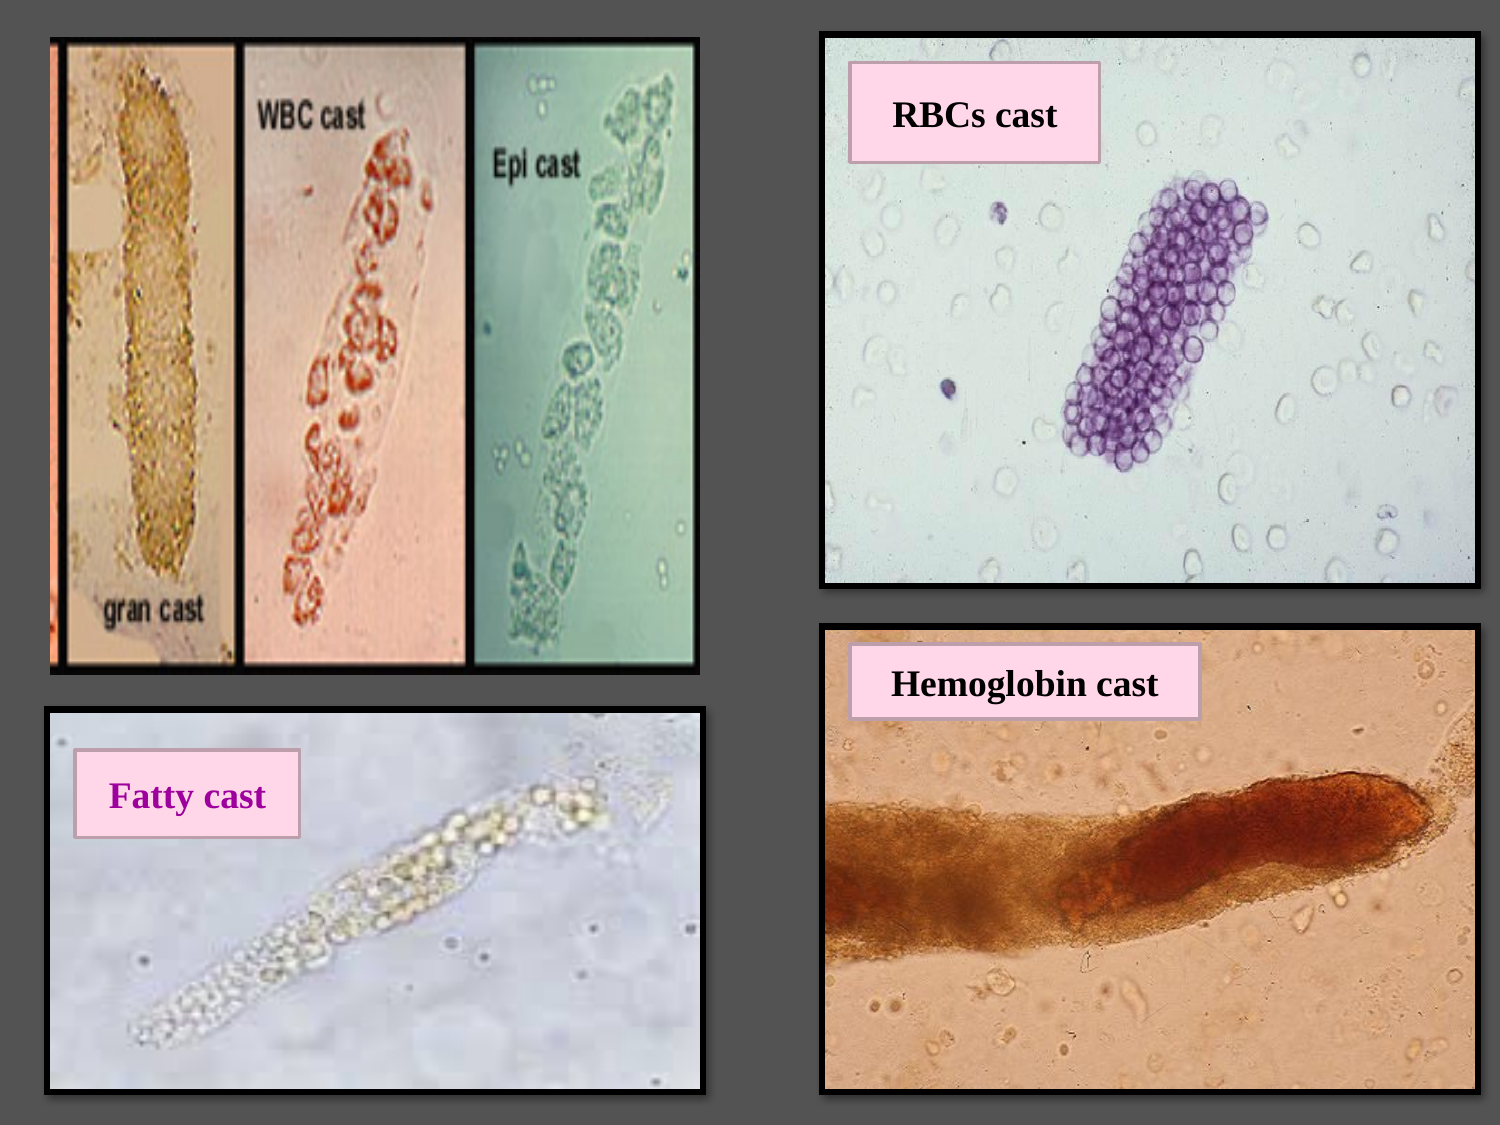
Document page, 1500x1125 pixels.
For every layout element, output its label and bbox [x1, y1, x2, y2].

picture [824, 629, 1476, 1090]
picture [824, 36, 1476, 584]
picture [49, 36, 701, 676]
picture [49, 711, 701, 1090]
